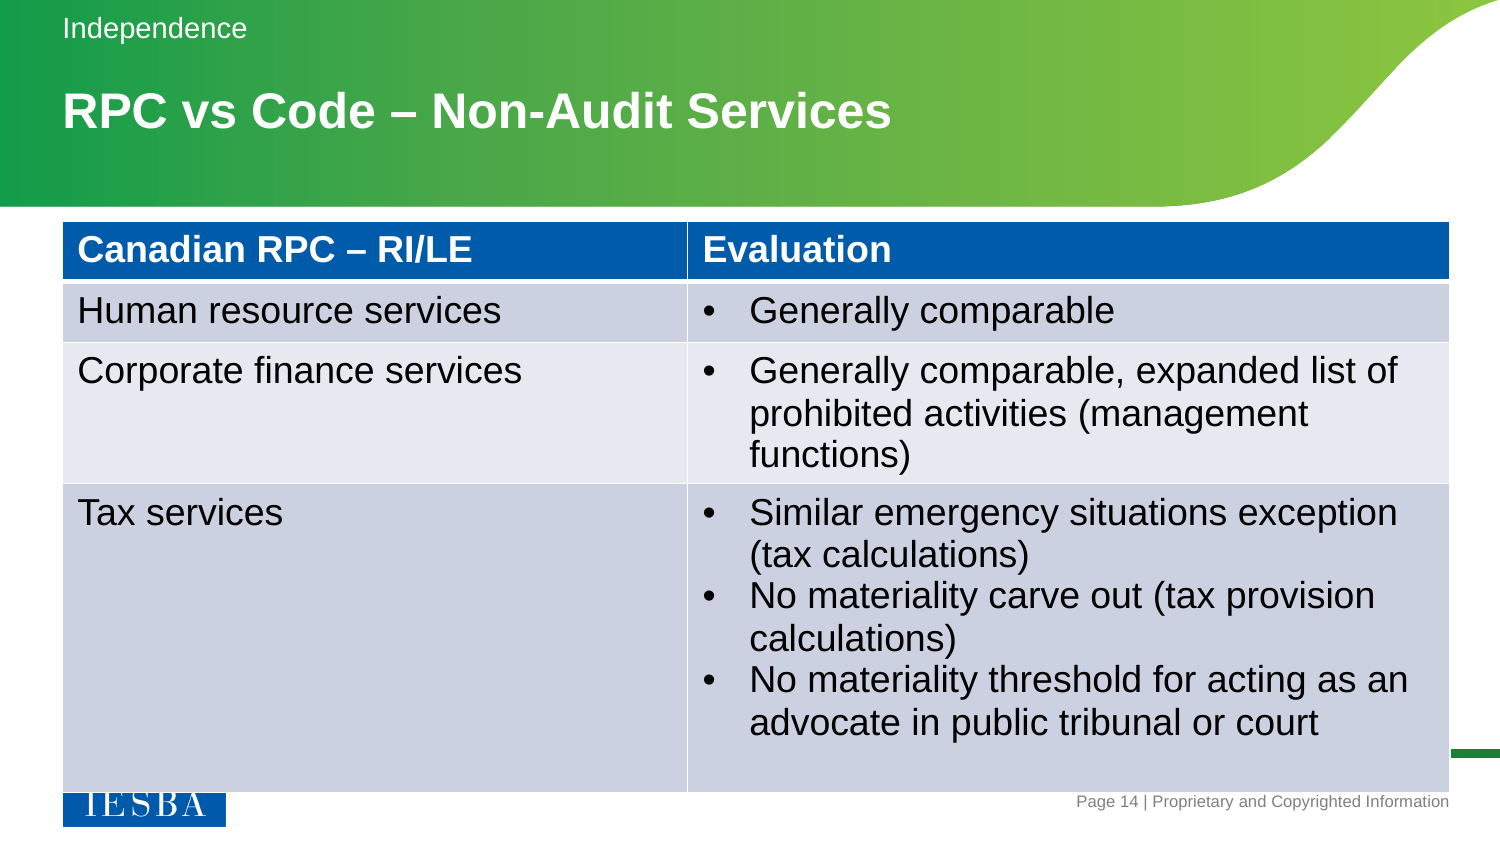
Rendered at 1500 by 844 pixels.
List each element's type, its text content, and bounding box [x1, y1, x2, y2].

table_cell Similar emergency situations exception (tax calculations) No materiality carve out (tax provision calculations) No materiality threshold for acting as an advocate in public tribunal or court [688, 484, 1449, 792]
picture [63, 793, 232, 827]
picture [0, 0, 1500, 207]
table_cell Generally comparable [688, 284, 1449, 342]
table_cell Human resource services [63, 284, 687, 342]
subtitle Independence [62, 9, 500, 38]
table_header Evaluation [688, 222, 1449, 279]
table_cell Tax services [63, 484, 687, 792]
table_cell Corporate finance services [63, 343, 687, 483]
title RPC vs Code – Non-Audit Services [62, 75, 1300, 142]
table_header Canadian RPC – RI/LE [63, 222, 687, 279]
table_cell Generally comparable, expanded list of prohibited activities (management functions) [688, 343, 1449, 483]
